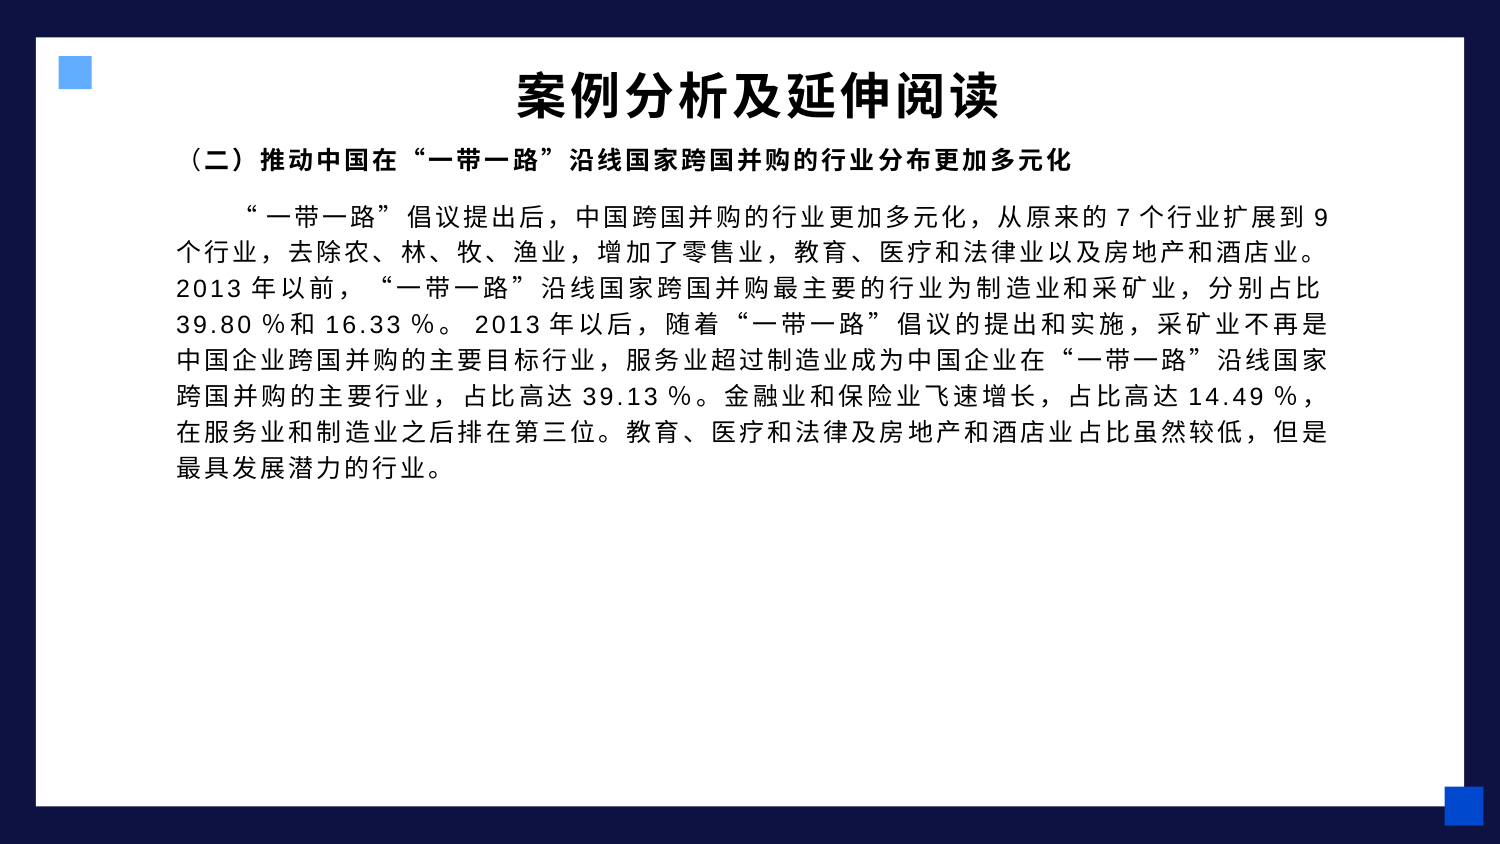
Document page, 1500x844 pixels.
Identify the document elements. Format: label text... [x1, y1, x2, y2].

list （二）推动中国在“一带一路”沿线国家跨国并购的行业分布更加多元化 “一带一路”倡议提出后，中国跨国并购的行业更加多元化，从原来的7个行业扩展到9个行业，去除农、林、牧、渔业，增加了零售业，教育、医疗和法律业以及房地产和酒店业。2013年以前，“一带一路”沿线国家跨国并购最主要的行业为制造业和采矿业，分别占比39.80％和16.33％。2013年以后，随着“一带一路”倡议的提出和实施，采矿业不再是中国企业跨国并购的主要目标行业，服务业超过制造业成为中国企业在“一带一路”沿线国家跨国并购的主要行业，占比高达39.13％。金融业和保险业飞速增长，占比高达14.49％，在服务业和制造业之后排在第三位。教育、医疗和法律及房地产和酒店业占比虽然较低，但是最具发展潜力的行业。 [159, 138, 1344, 718]
title 案例分析及延伸阅读 [100, 43, 1412, 133]
